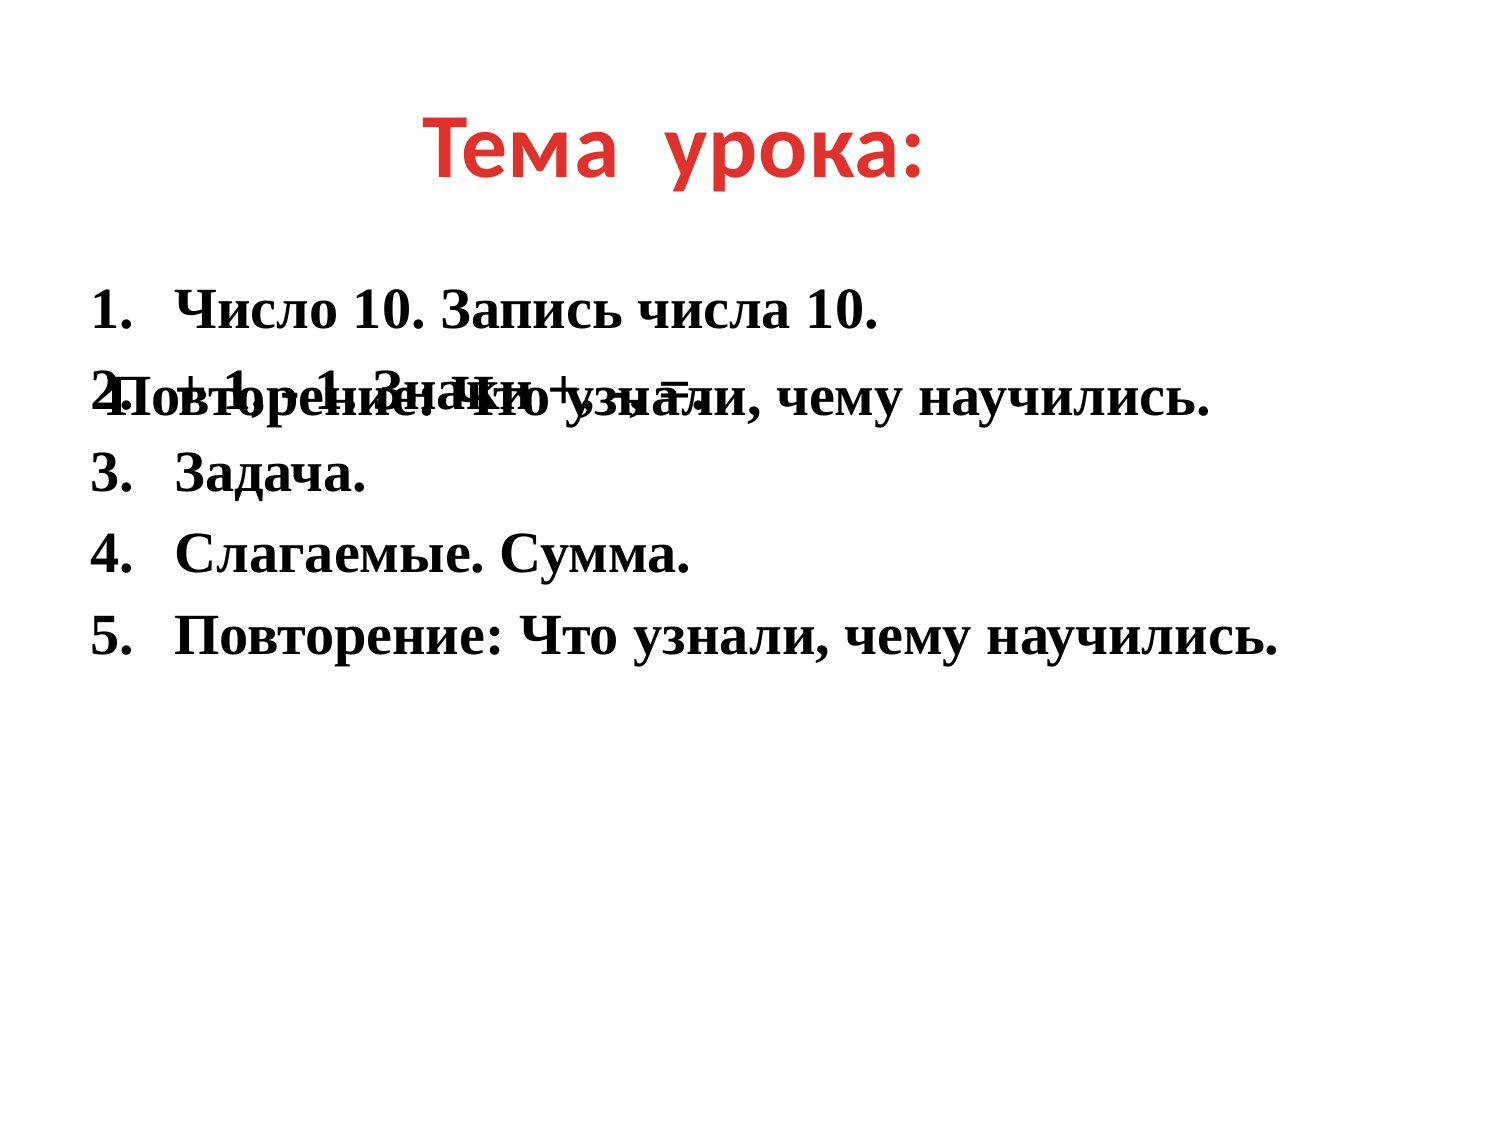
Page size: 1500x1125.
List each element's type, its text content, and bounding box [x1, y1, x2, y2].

text_box Повторение: Что узнали, чему научились. [76, 349, 1388, 435]
list Число 10. Запись числа 10. + 1, - 1. Знаки +, -, =. Задача. Слагаемые. Сумма. Повторение: Что узнали, чему научились. [75, 262, 1425, 705]
text_box Тема урока: [407, 78, 942, 204]
